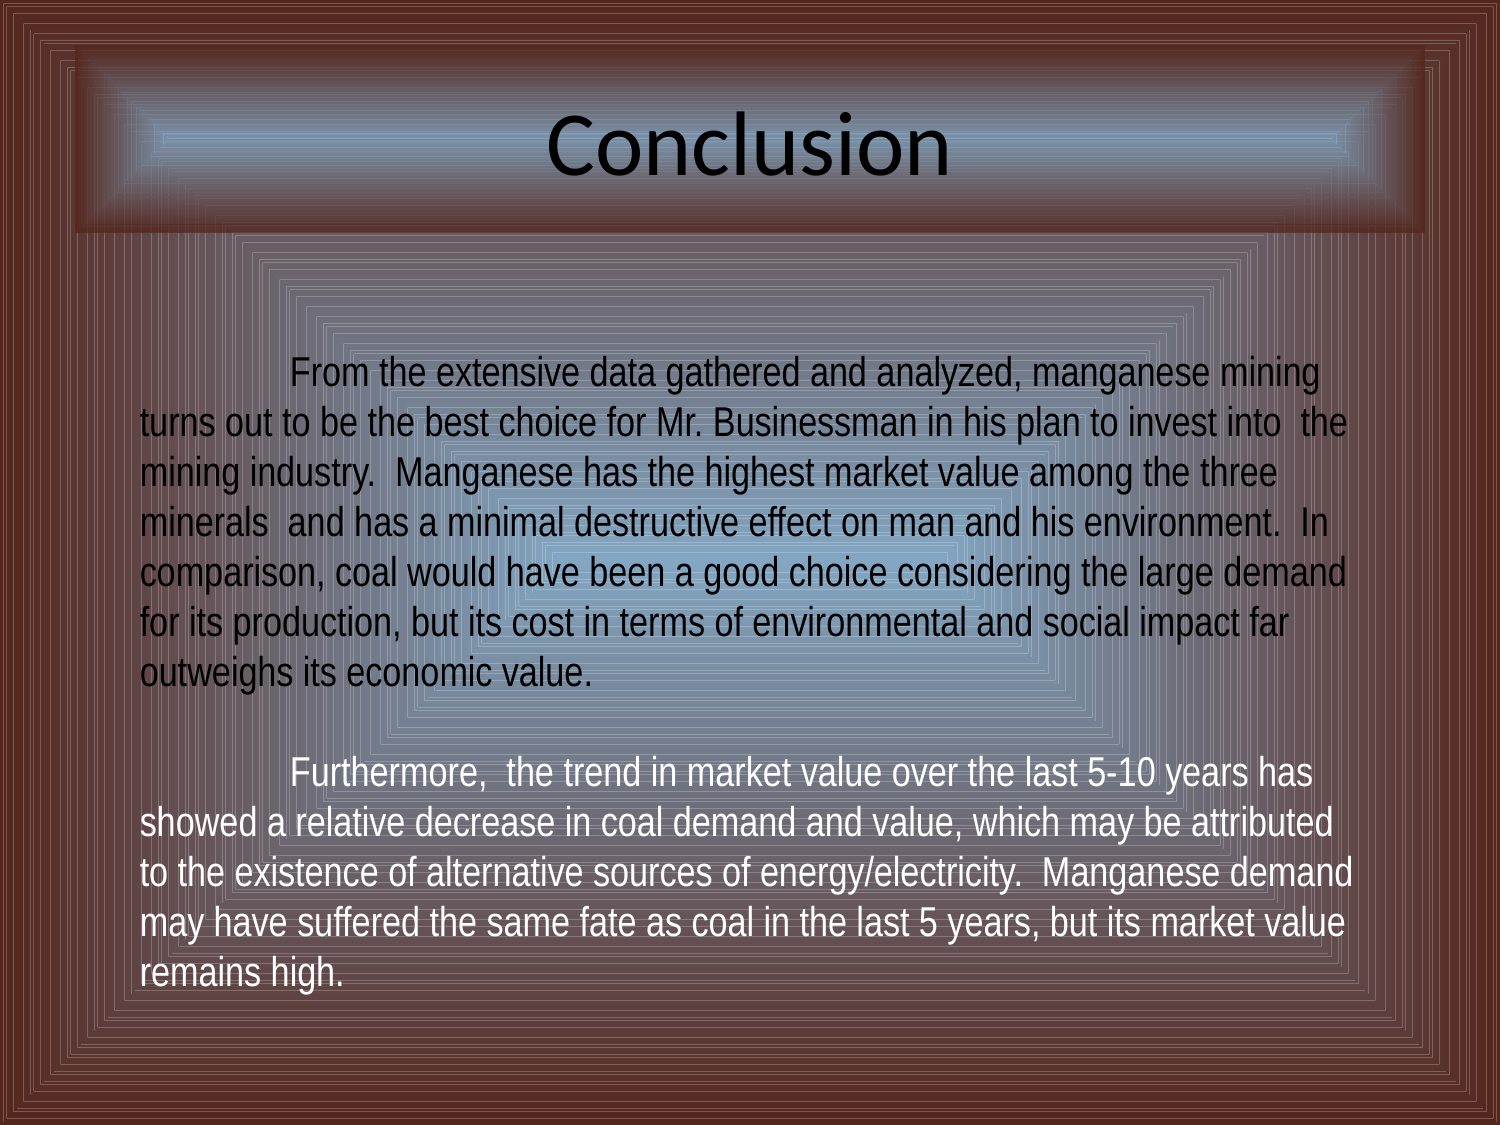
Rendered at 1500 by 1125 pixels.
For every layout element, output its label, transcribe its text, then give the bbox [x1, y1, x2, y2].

text_box From the extensive data gathered and analyzed, manganese mining turns out to be the best choice for Mr. Businessman in his plan to invest into the mining industry. Manganese has the highest market value among the three minerals and has a minimal destructive effect on man and his environment. In comparison, coal would have been a good choice considering the large demand for its production, but its cost in terms of environmental and social impact far outweighs its economic value. Furthermore, the trend in market value over the last 5-10 years has showed a relative decrease in coal demand and value, which may be attributed to the existence of alternative sources of energy/electricity. Manganese demand may have suffered the same fate as coal in the last 5 years, but its market value remains high. [125, 337, 1375, 1003]
title Conclusion [75, 45, 1425, 233]
